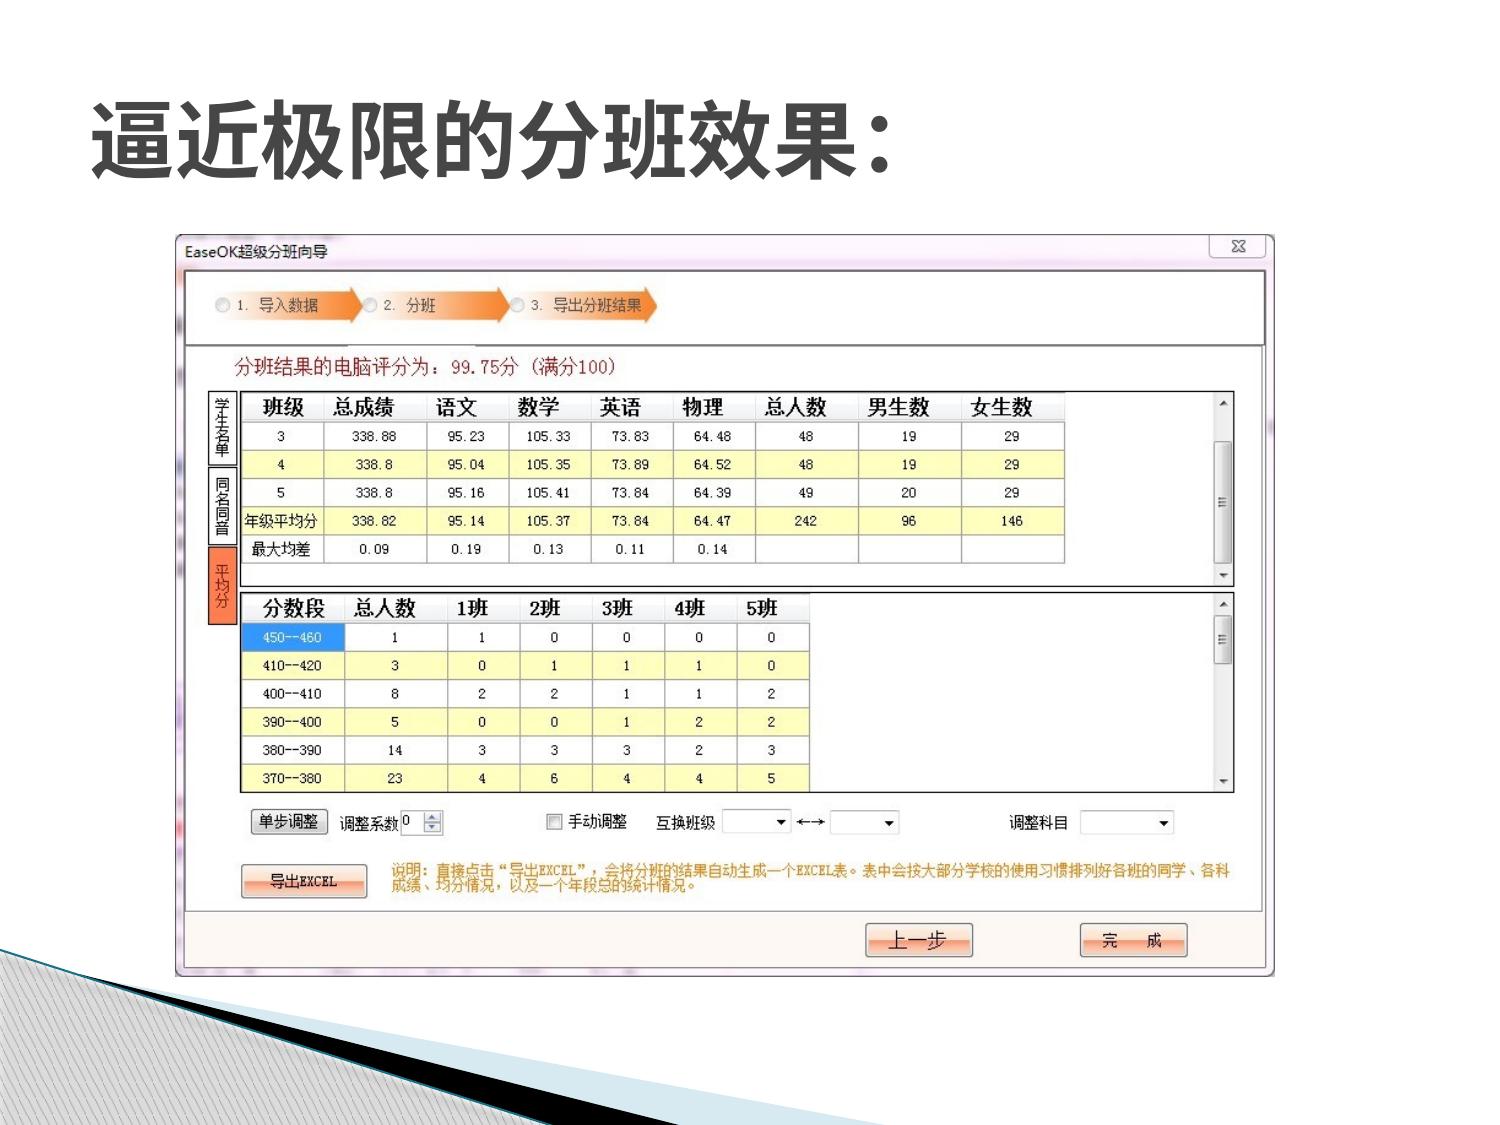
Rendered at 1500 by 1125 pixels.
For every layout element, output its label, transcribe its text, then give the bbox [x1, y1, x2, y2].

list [175, 234, 1275, 977]
title 逼近极限的分班效果： [75, 45, 1425, 233]
